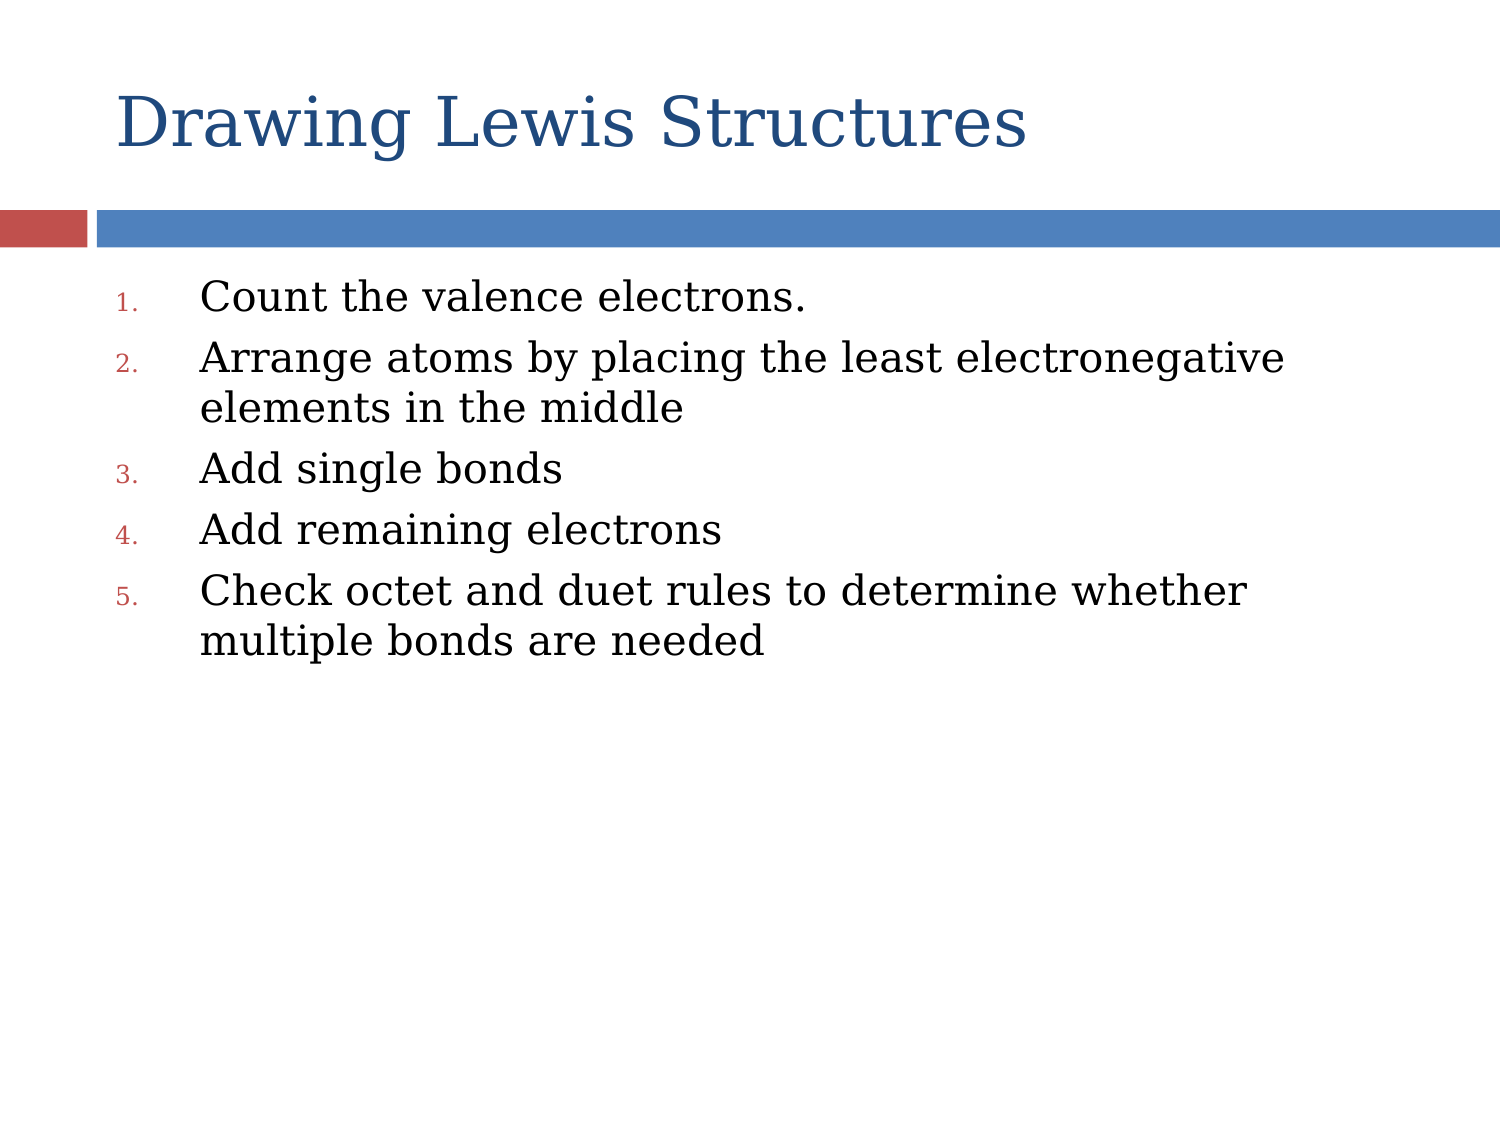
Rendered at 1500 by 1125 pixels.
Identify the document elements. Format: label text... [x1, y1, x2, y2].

list Count the valence electrons. Arrange atoms by placing the least electronegative elements in the middle Add single bonds Add remaining electrons Check octet and duet rules to determine whether multiple bonds are needed [100, 262, 1438, 1000]
title Drawing Lewis Structures [100, 37, 1438, 200]
